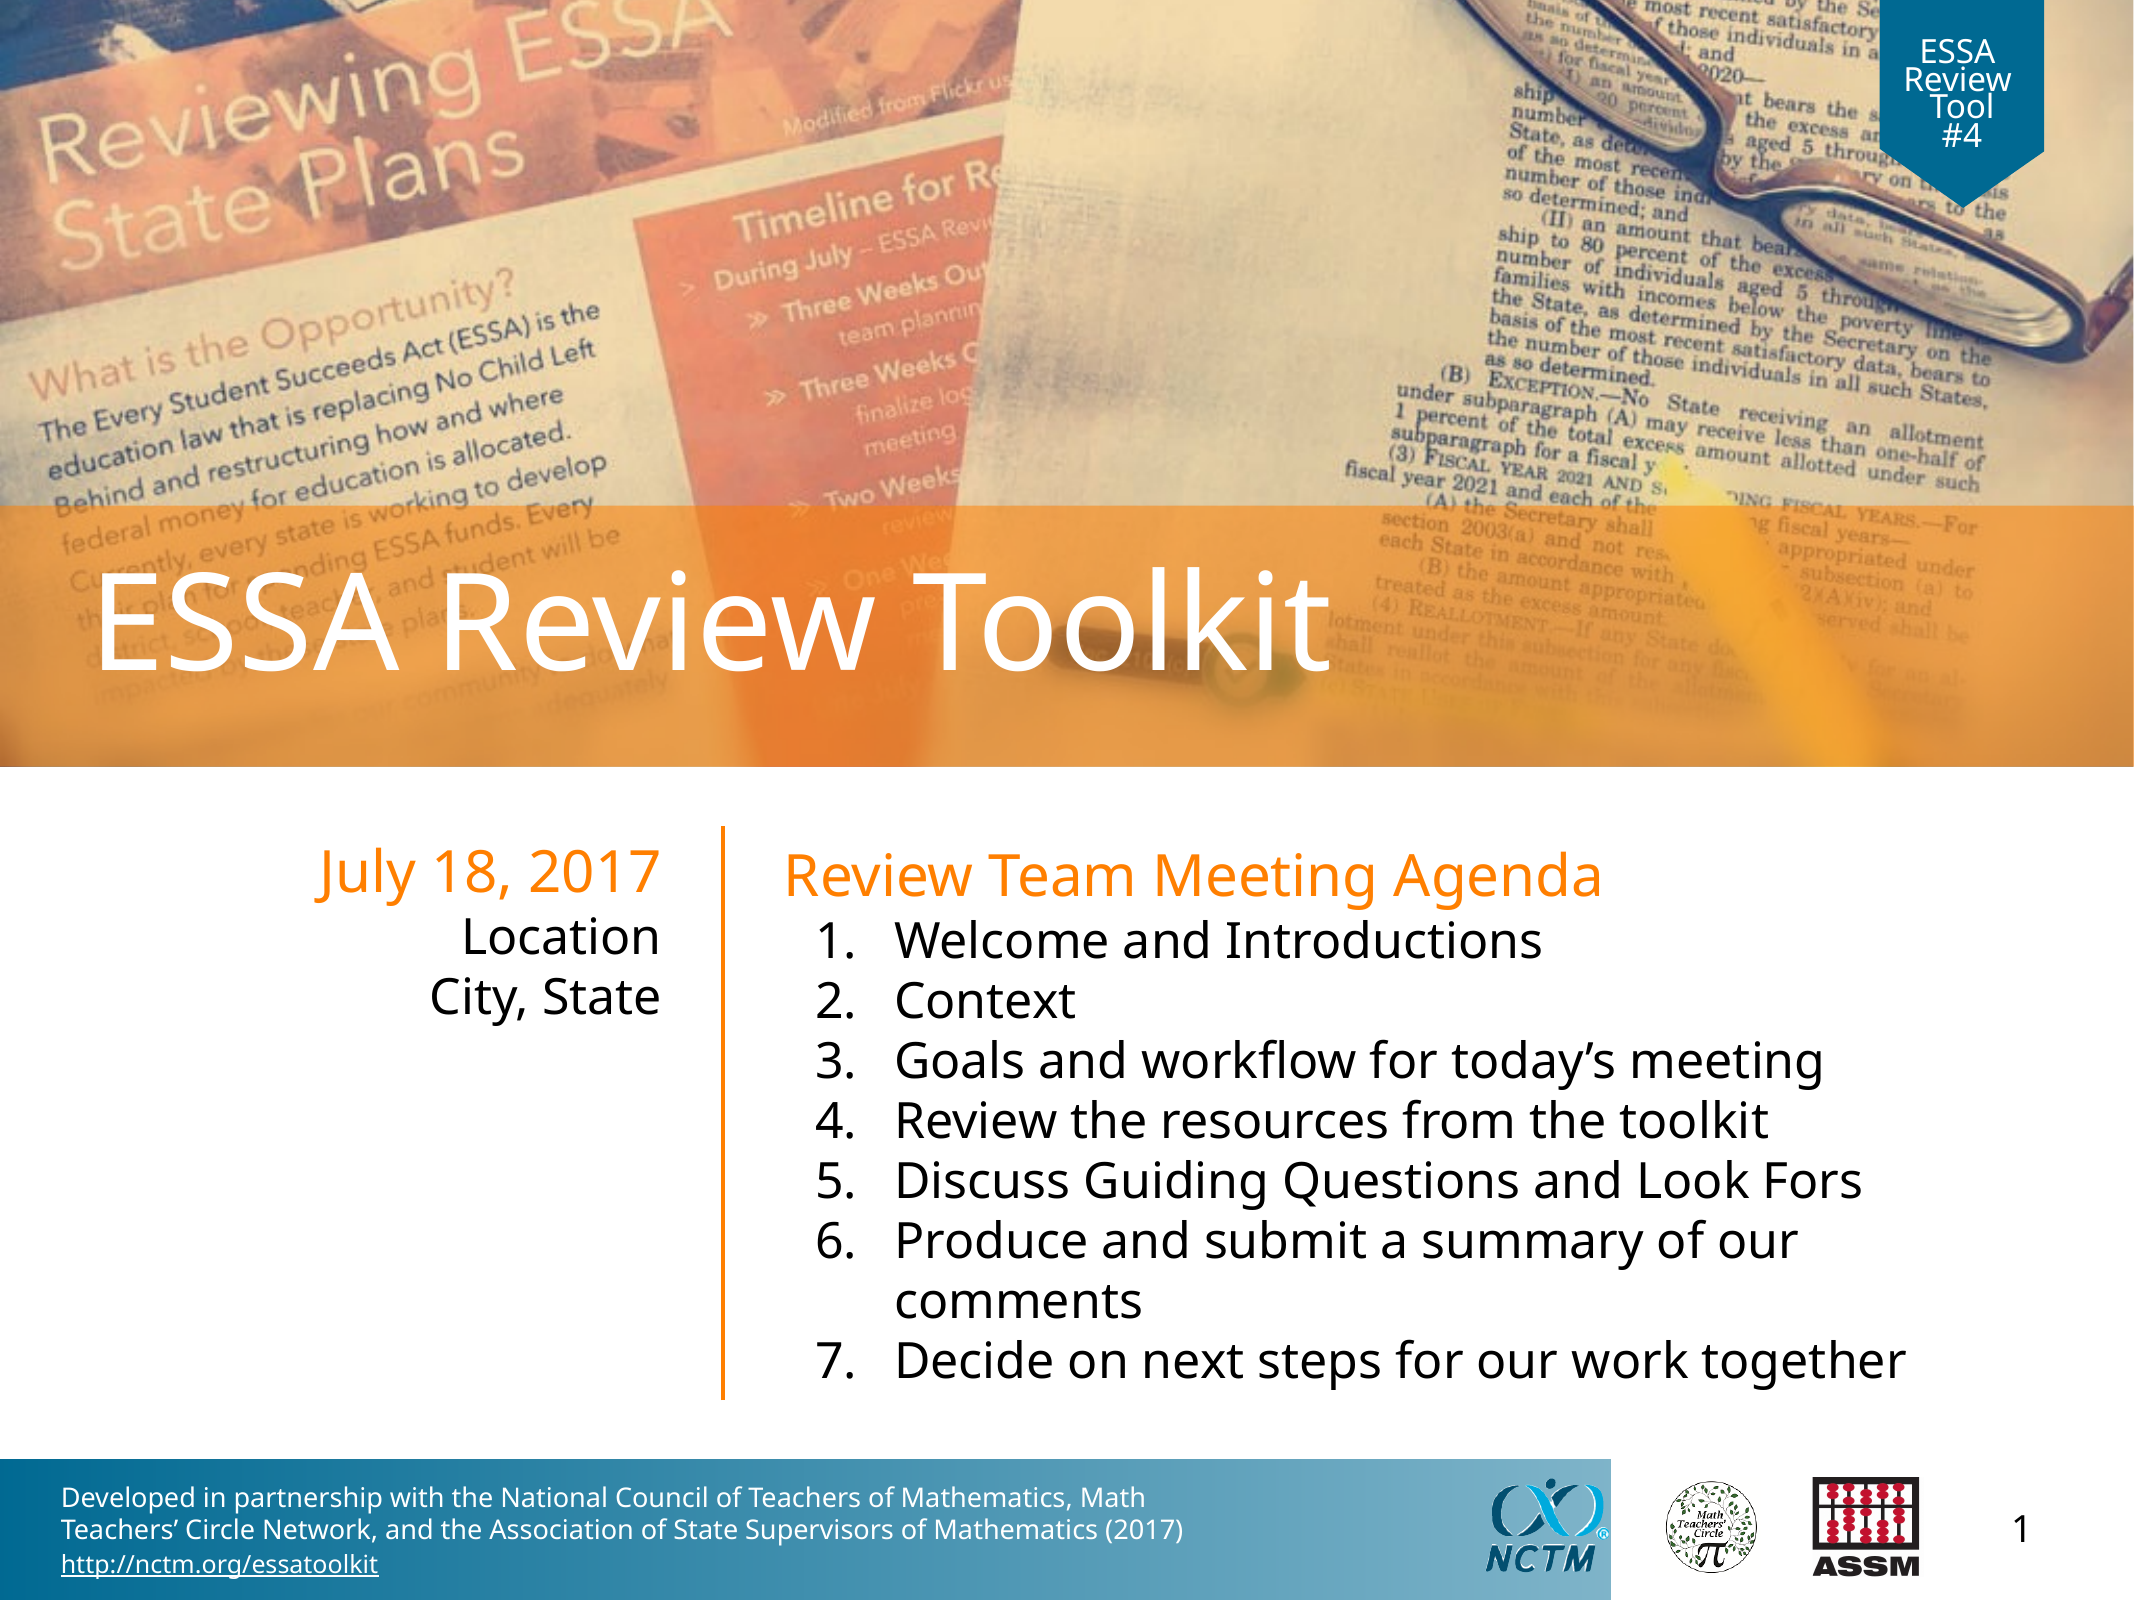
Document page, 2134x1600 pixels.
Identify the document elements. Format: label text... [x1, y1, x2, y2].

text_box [1843, 0, 2080, 209]
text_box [1485, 1477, 1925, 1577]
text_box Review Team Meeting Agenda Welcome and Introductions Context Goals and workflow for today’s meeting Review the resources from the toolkit Discuss Guiding Questions and Look Fors Produce and submit a summary of our comments Decide on next steps for our work together [775, 826, 2040, 1401]
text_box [0, 0, 2134, 767]
text_box July 18, 2017 Location City, State [93, 826, 671, 1401]
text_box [0, 1459, 1612, 1600]
slide_number 1 [1979, 1495, 2064, 1560]
